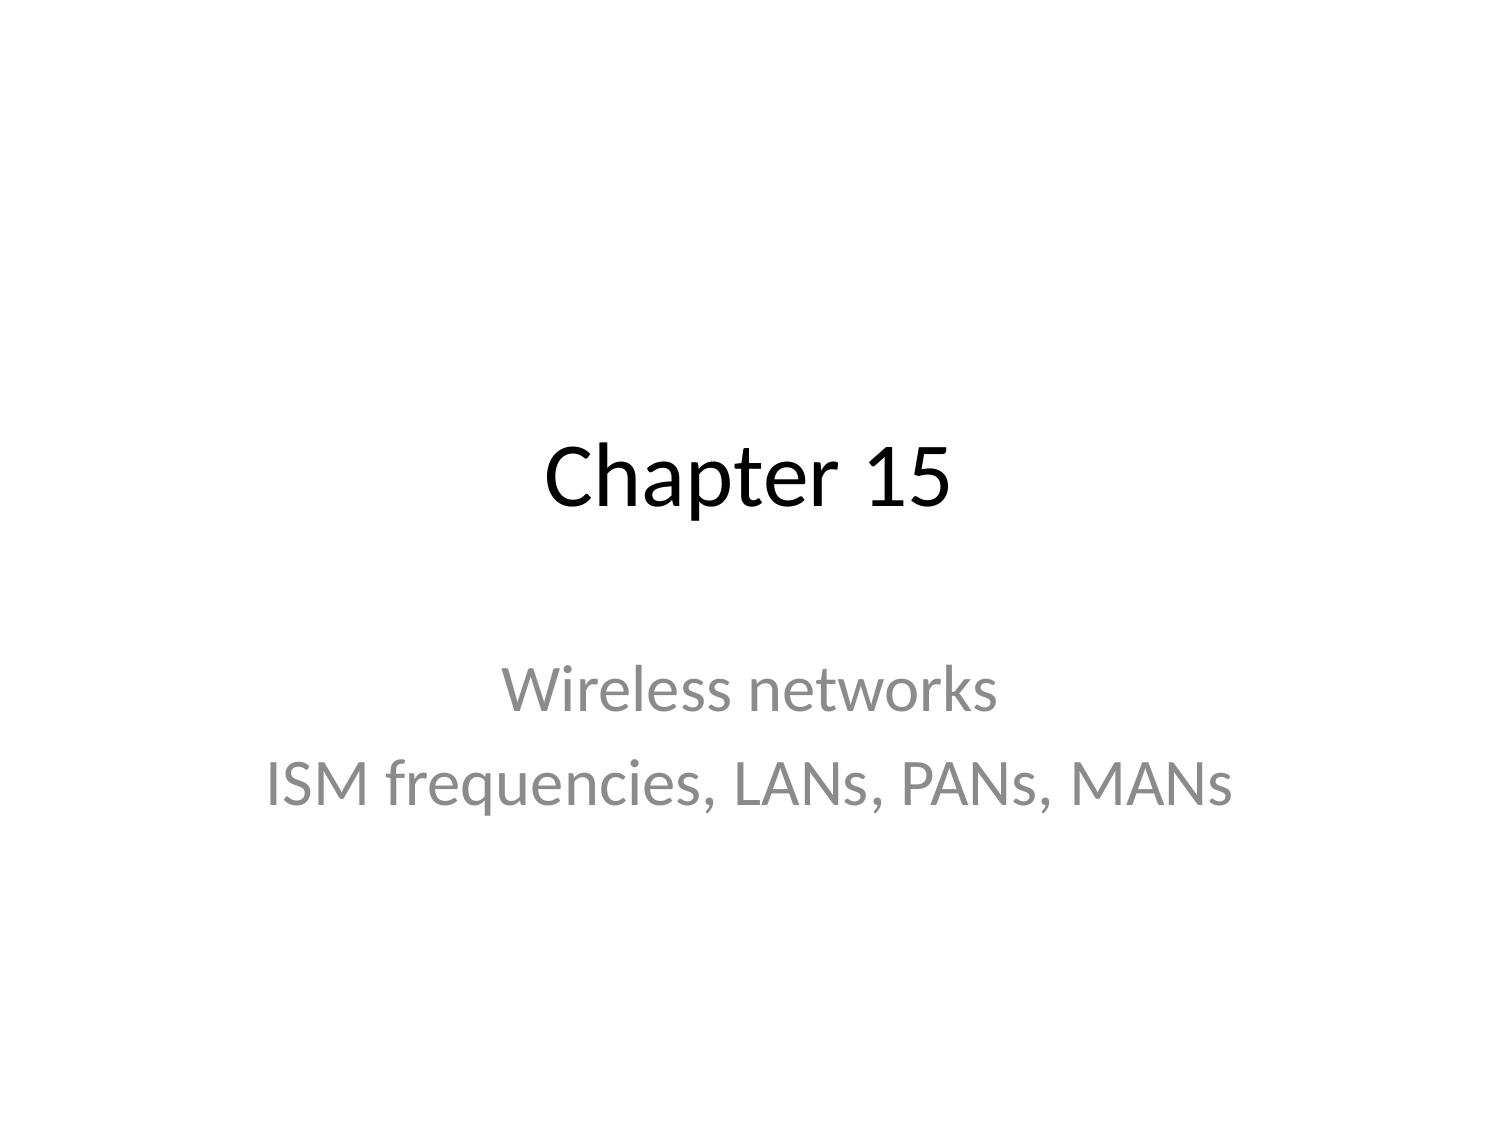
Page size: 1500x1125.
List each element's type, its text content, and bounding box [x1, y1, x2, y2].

subtitle Wireless networks ISM frequencies, LANs, PANs, MANs [224, 637, 1276, 926]
title Chapter 15 [112, 349, 1388, 591]
